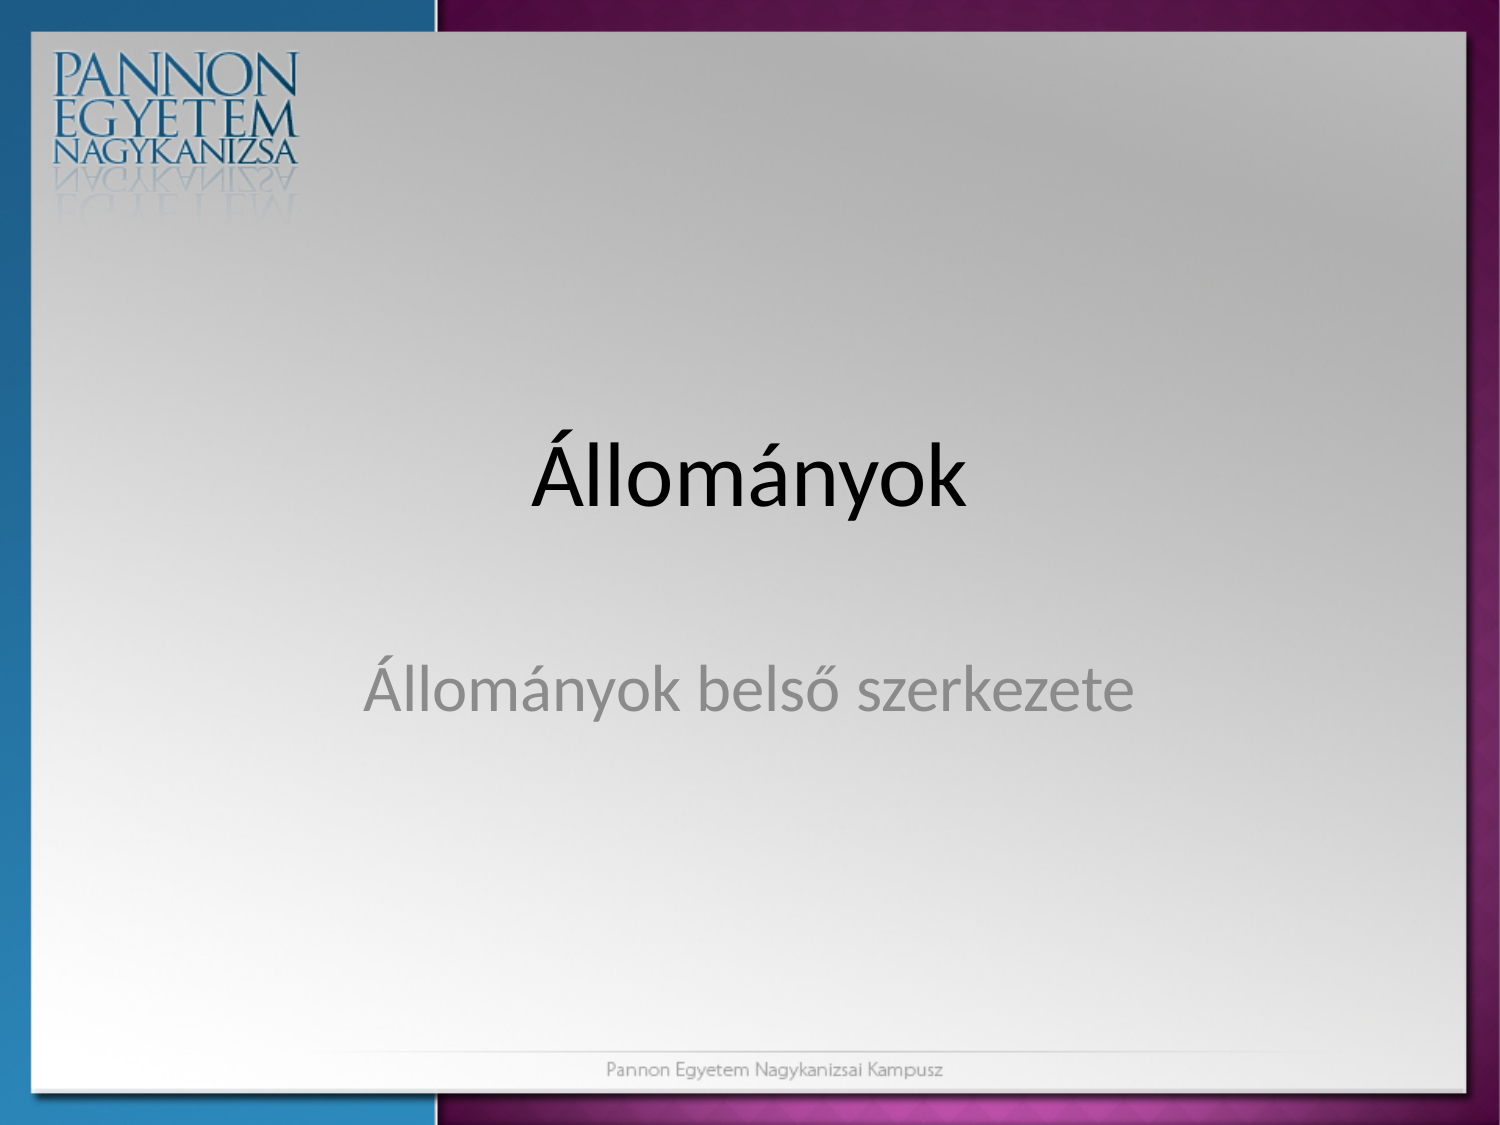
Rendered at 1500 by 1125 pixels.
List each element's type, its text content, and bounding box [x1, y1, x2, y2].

subtitle Állományok belső szerkezete [225, 637, 1275, 925]
title Állományok [112, 349, 1388, 591]
picture [0, 0, 1500, 1125]
